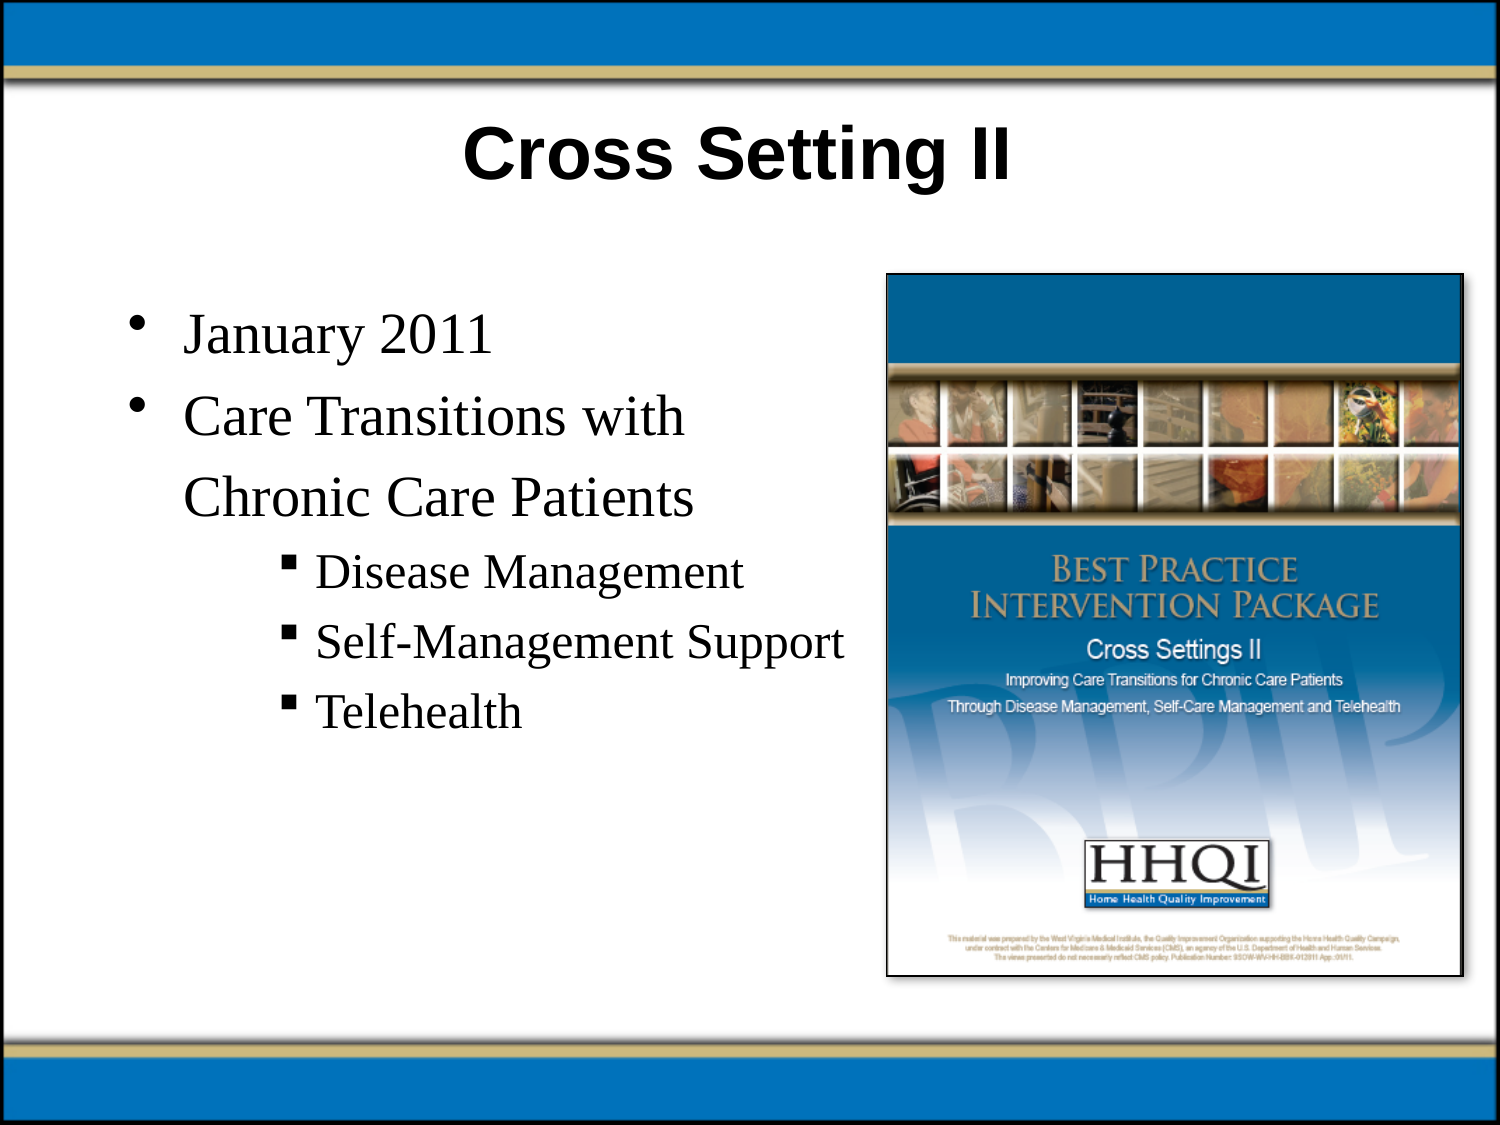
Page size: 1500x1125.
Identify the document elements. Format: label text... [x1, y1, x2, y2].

title Cross Setting II [0, 87, 1475, 213]
picture [0, 0, 1500, 1125]
list January 2011 Care Transitions with Chronic Care Patients Disease Management Self-Management Support Telehealth [112, 287, 1275, 1000]
